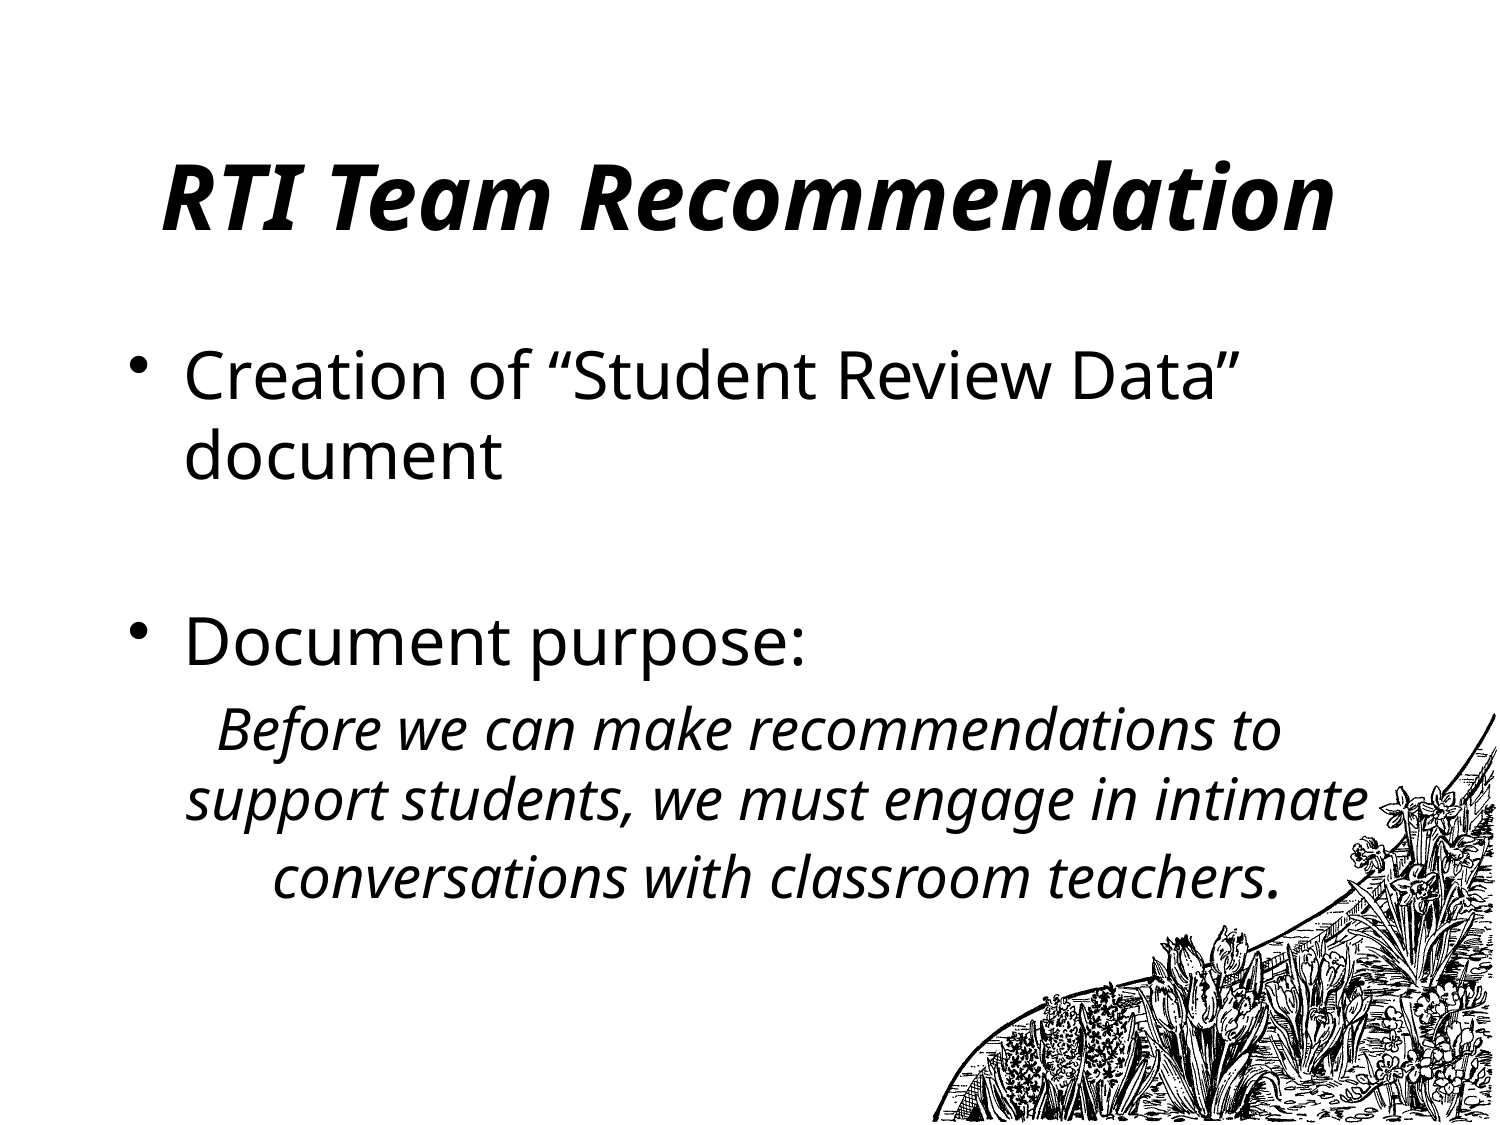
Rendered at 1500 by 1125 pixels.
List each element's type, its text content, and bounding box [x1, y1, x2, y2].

picture [930, 711, 1500, 1125]
list Creation of “Student Review Data” document Document purpose: Before we can make recommendations to support students, we must engage in intimate conversations with classroom teachers. [112, 324, 1388, 1001]
title RTI Team Recommendation [112, 99, 1388, 288]
